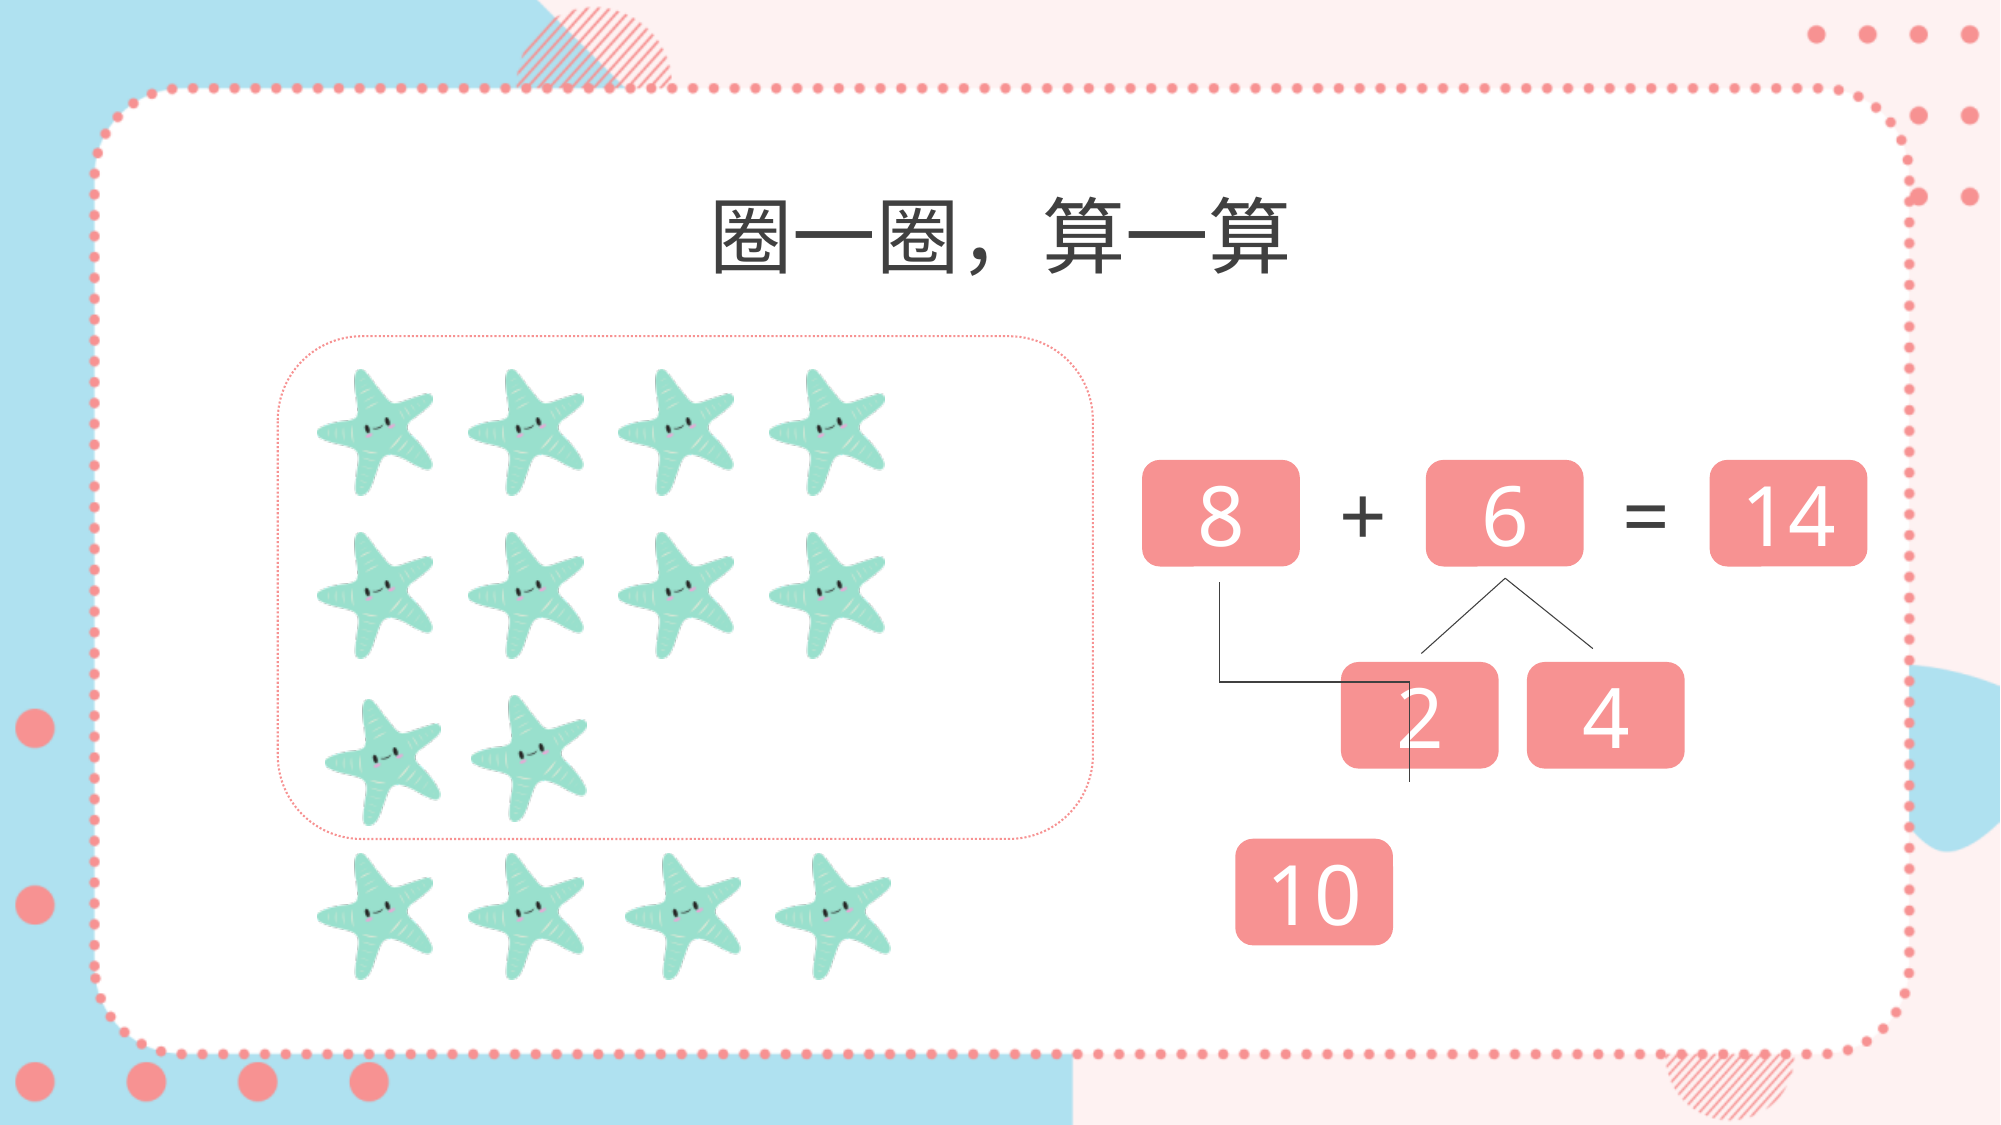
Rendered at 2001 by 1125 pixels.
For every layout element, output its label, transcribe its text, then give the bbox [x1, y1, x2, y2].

text_box 6 [1434, 458, 1575, 568]
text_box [1340, 578, 1685, 769]
text_box 14 [1708, 458, 1869, 568]
text_box = [1566, 458, 1717, 568]
picture [0, 0, 2000, 1125]
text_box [1219, 582, 1410, 946]
text_box [276, 335, 1094, 841]
text_box 8 [1141, 458, 1292, 568]
text_box 圈一圈，算一算 [657, 176, 1345, 292]
text_box + [1282, 458, 1443, 568]
